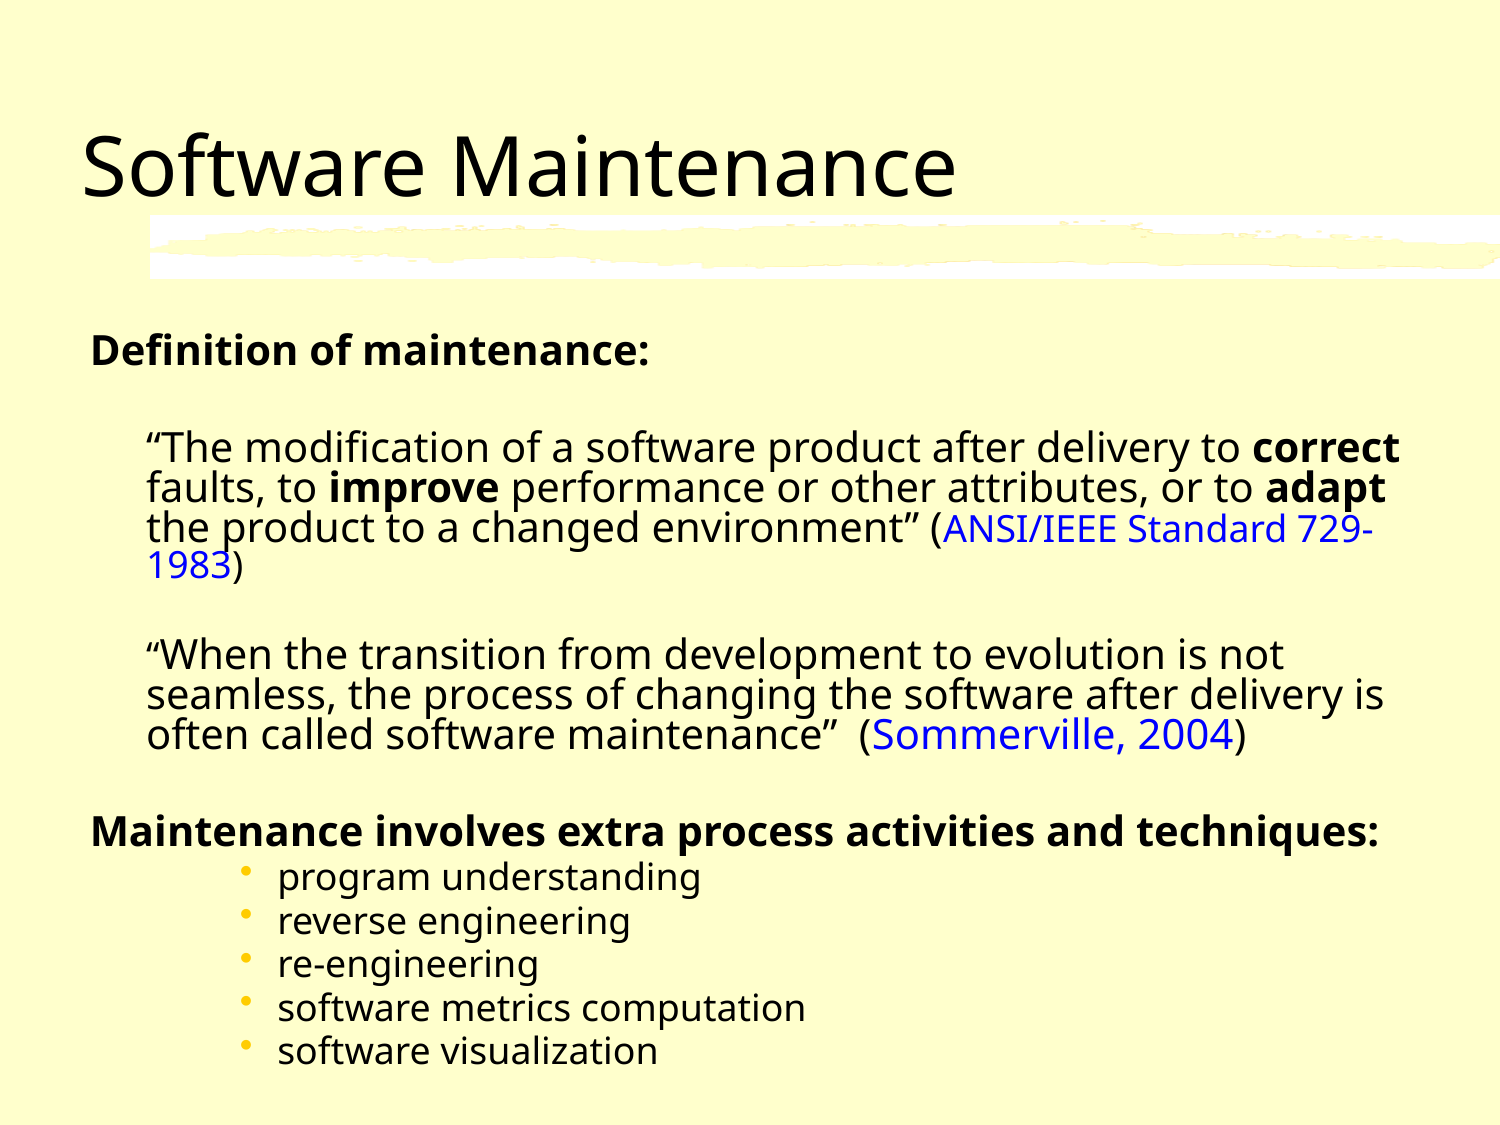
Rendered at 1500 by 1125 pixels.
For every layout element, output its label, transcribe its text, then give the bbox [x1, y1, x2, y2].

title Software Maintenance [66, 32, 1342, 220]
list Definition of maintenance: “The modification of a software product after delivery to correct faults, to improve performance or other attributes, or to adapt the product to a changed environment” (ANSI/IEEE Standard 729-1983) “When the transition from development to evolution is not seamless, the process of changing the software after delivery is often called software maintenance” (Sommerville, 2004) Maintenance involves extra process activities and techniques: program understanding reverse engineering re-engineering software metrics computation software visualization [75, 326, 1471, 1125]
